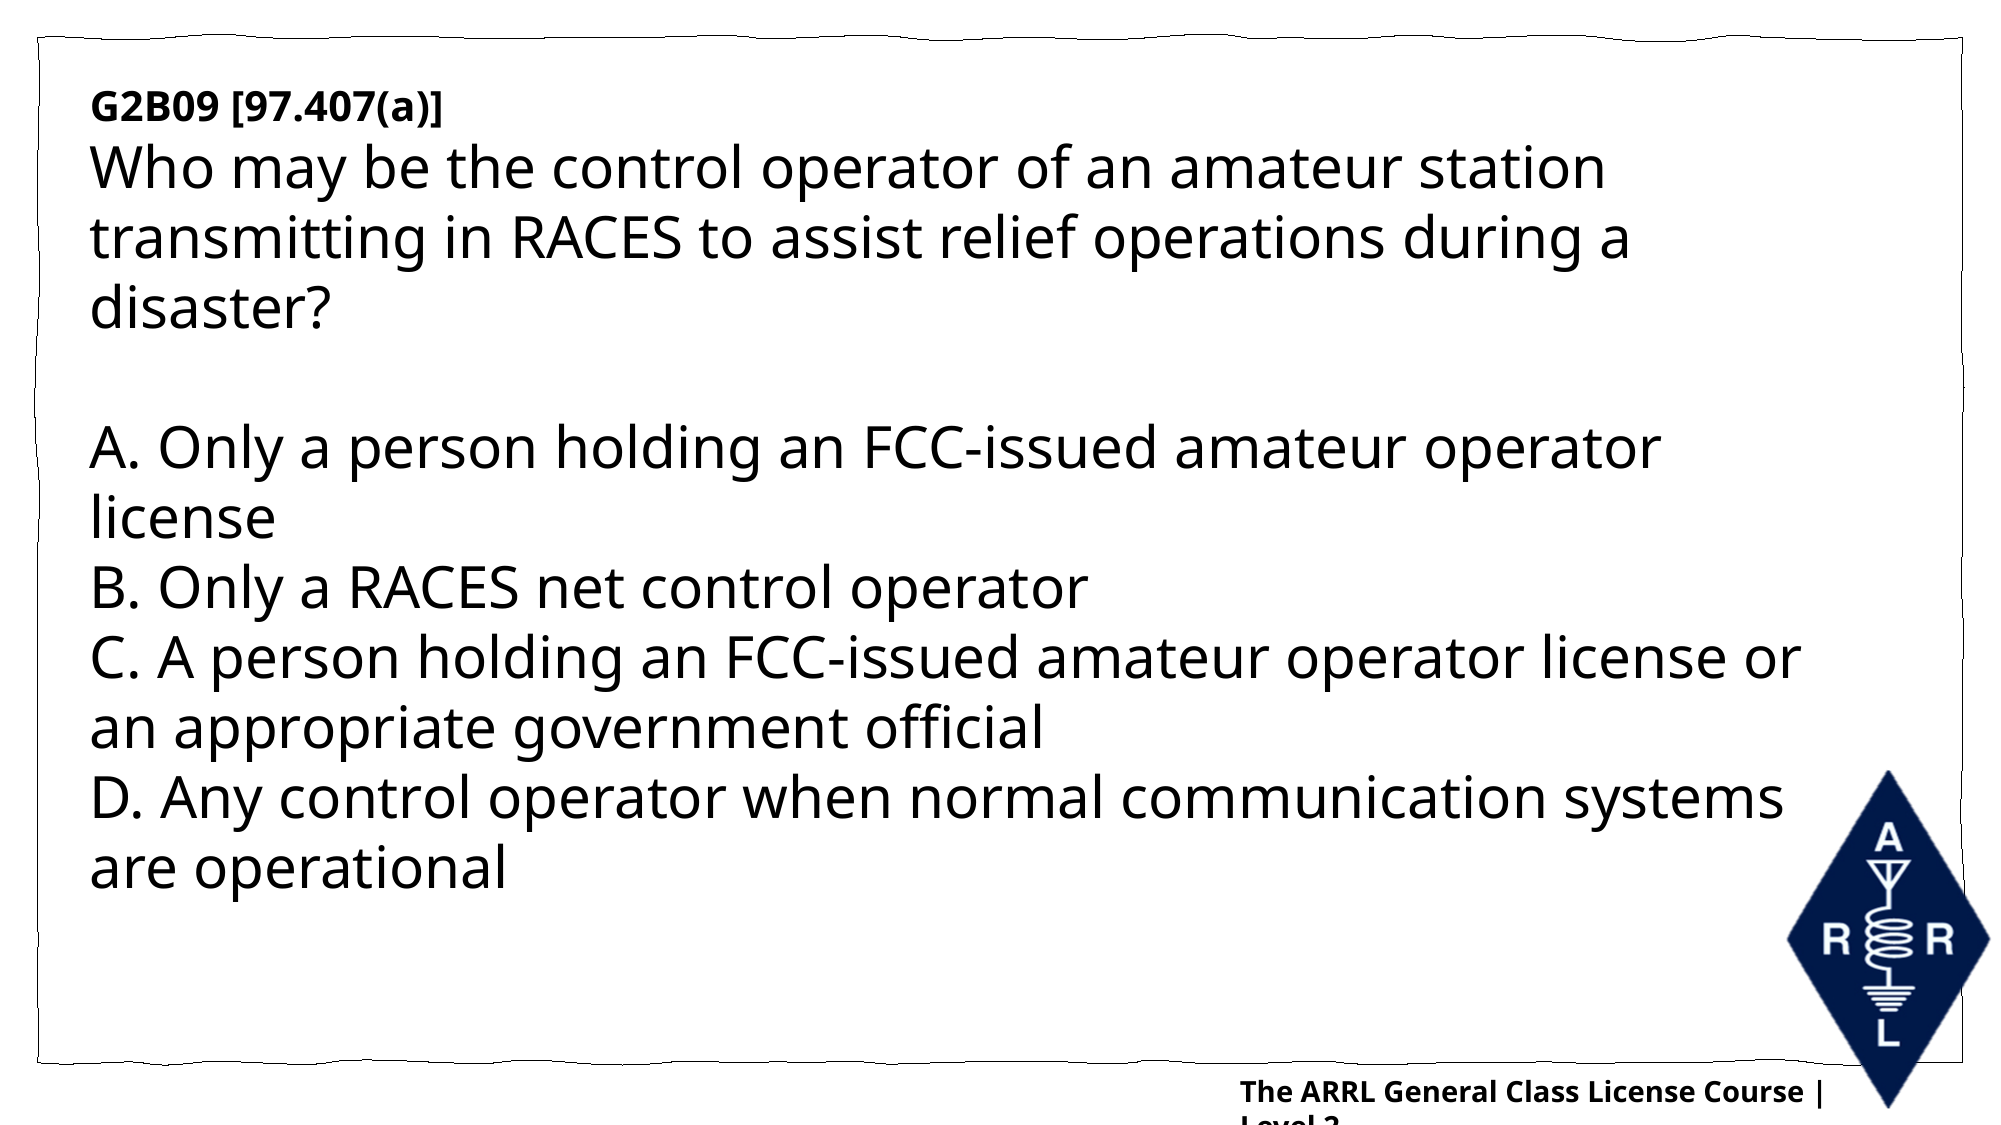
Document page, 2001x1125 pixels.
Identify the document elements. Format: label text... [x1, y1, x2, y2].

text_box G2B09 [97.407(a)] Who may be the control operator of an amateur station transmitting in RACES to assist relief operations during a disaster? A. Only a person holding an FCC-issued amateur operator license B. Only a RACES net control operator C. A person holding an FCC-issued amateur operator license or an appropriate government official D. Any control operator when normal communication systems are operational [75, 72, 1850, 908]
picture [1773, 752, 1999, 1125]
